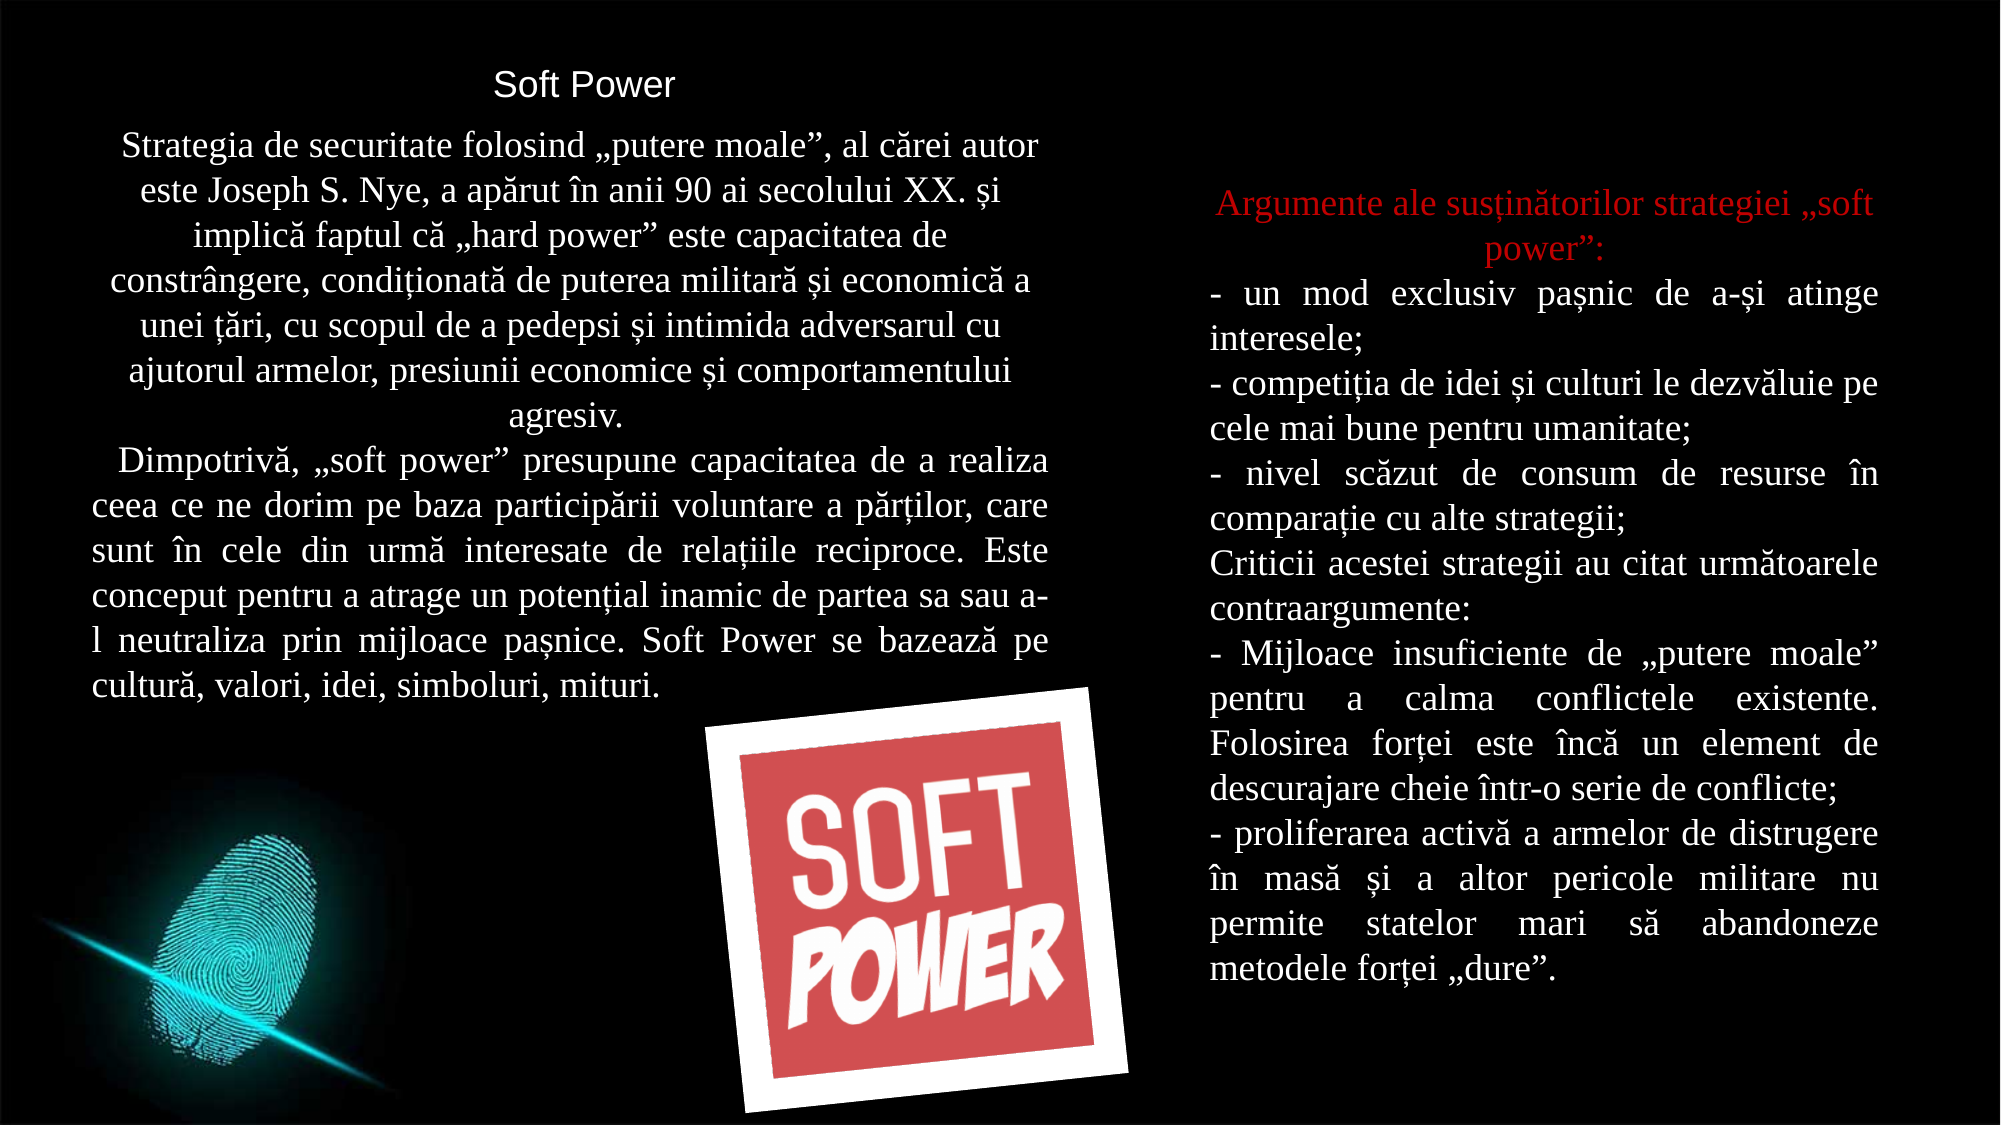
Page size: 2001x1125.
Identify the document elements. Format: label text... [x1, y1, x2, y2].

text_box Argumente ale susținătorilor strategiei „soft power”: - un mod exclusiv pașnic de a-și atinge interesele; - competiția de idei și culturi le dezvăluie pe cele mai bune pentru umanitate; - nivel scăzut de consum de resurse în comparație cu alte strategii; Criticii acestei strategii au citat următoarele contraargumente: - Mijloace insuficiente de „putere moale” pentru a calma conflictele existente. Folosirea forței este încă un element de descurajare cheie într-o serie de conflicte; - proliferarea activă a armelor de distrugere în masă și a altor pericole militare nu permite statelor mari să abandoneze metodele forței „dure”. [1194, 170, 1895, 1041]
picture [0, 0, 2001, 1125]
text_box Strategia de securitate folosind „putere moale”, al cărei autor este Joseph S. Nye, a apărut în anii 90 ai secolului XX. și implică faptul că „hard power” este capacitatea de constrângere, condiționată de puterea militară și economică a unei țări, cu scopul de a pedepsi și intimida adversarul cu ajutorul armelor, presiunii economice și comportamentului agresiv. Dimpotrivă, „soft power” presupune capacitatea de a realiza ceea ce ne dorim pe baza participării voluntare a părților, care sunt în cele din urmă interesate de relațiile reciproce. Este conceput pentru a atrage un potențial inamic de partea sa sau a-l neutraliza prin mijloace pașnice. Soft Power se bazează pe cultură, valori, idei, simboluri, mituri. [76, 112, 1066, 713]
text_box Soft Power [478, 52, 1115, 112]
